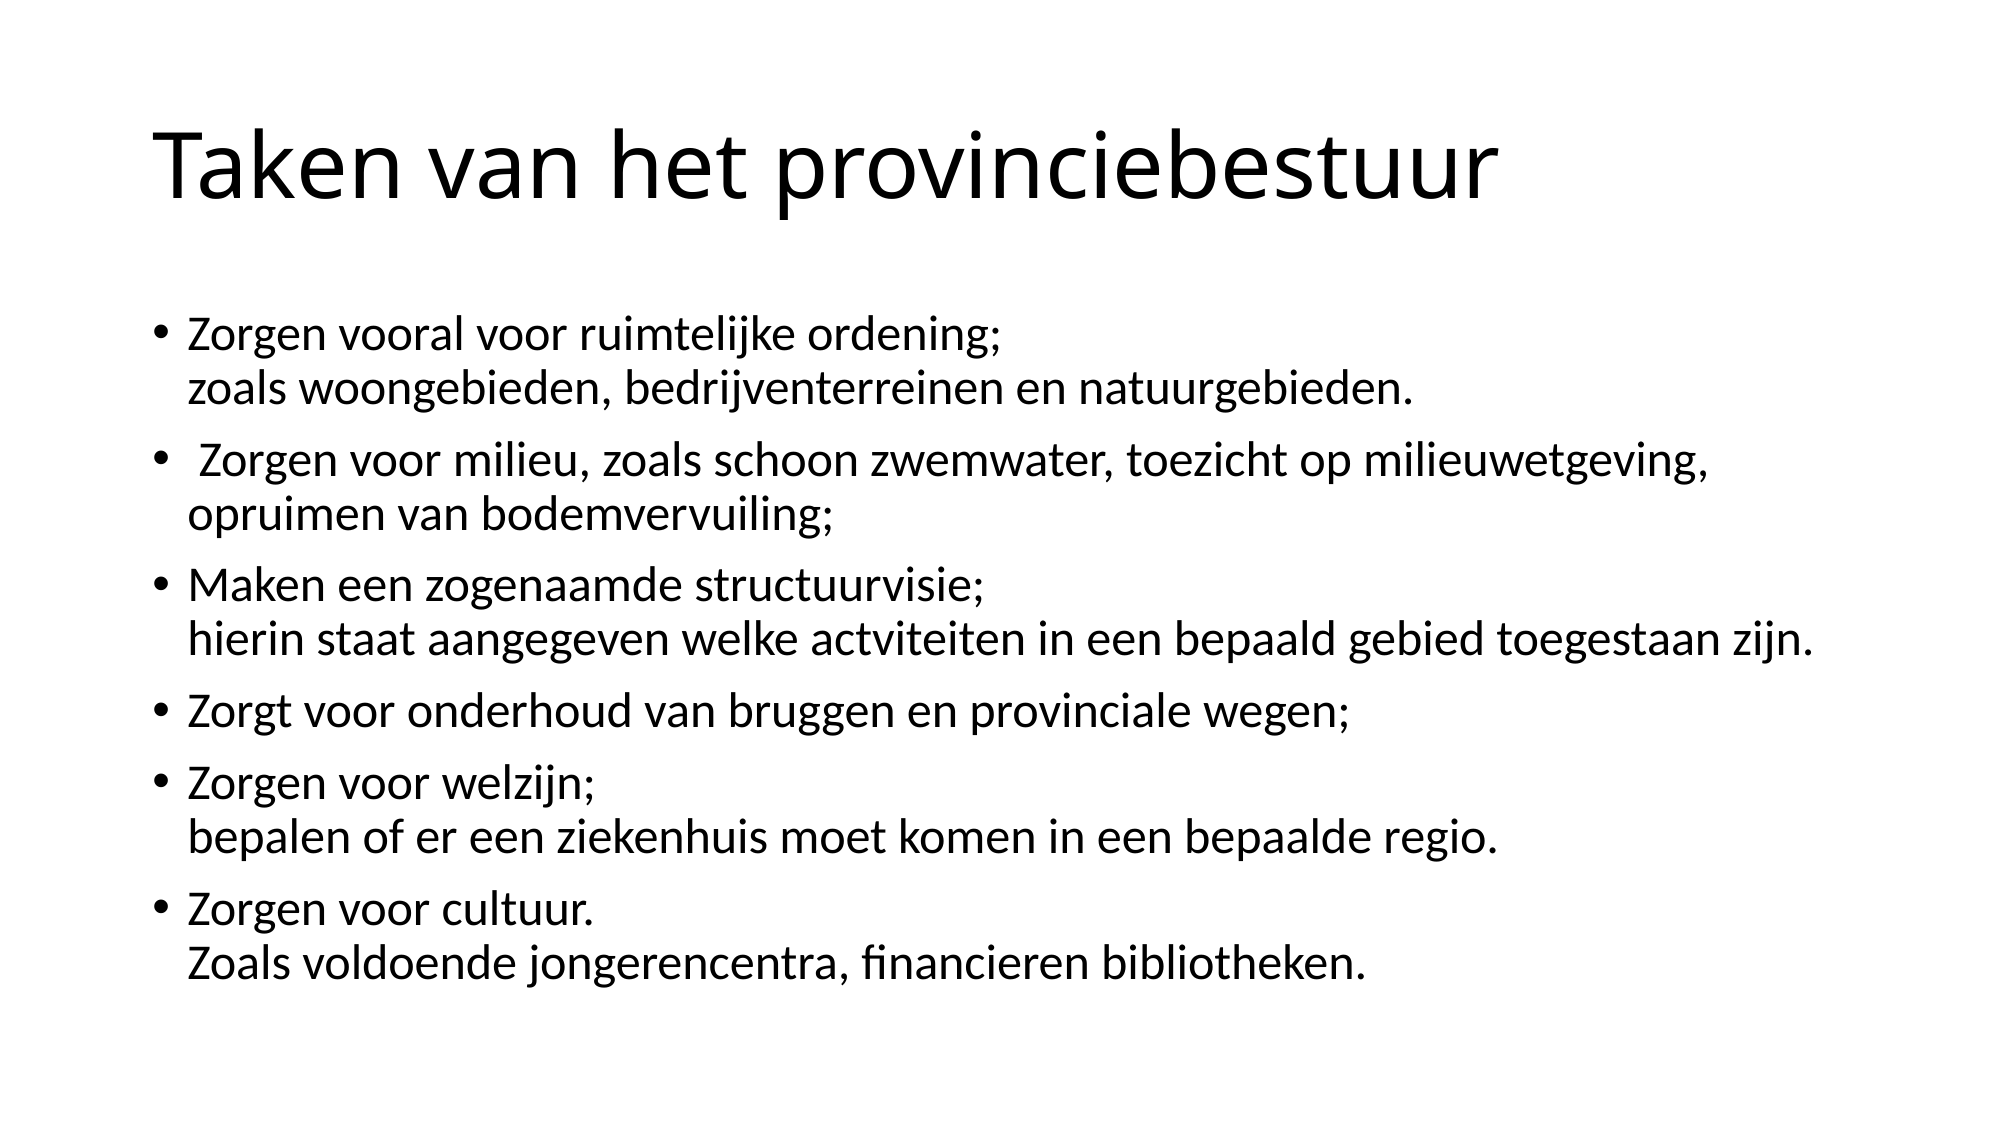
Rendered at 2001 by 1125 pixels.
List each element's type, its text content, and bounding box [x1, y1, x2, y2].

list Zorgen vooral voor ruimtelijke ordening; zoals woongebieden, bedrijventerreinen en natuurgebieden. Zorgen voor milieu, zoals schoon zwemwater, toezicht op milieuwetgeving, opruimen van bodemvervuiling; Maken een zogenaamde structuurvisie; hierin staat aangegeven welke actviteiten in een bepaald gebied toegestaan zijn. Zorgt voor onderhoud van bruggen en provinciale wegen; Zorgen voor welzijn; bepalen of er een ziekenhuis moet komen in een bepaalde regio. Zorgen voor cultuur. Zoals voldoende jongerencentra, financieren bibliotheken. [137, 299, 1863, 1014]
title Taken van het provinciebestuur [137, 59, 1863, 278]
